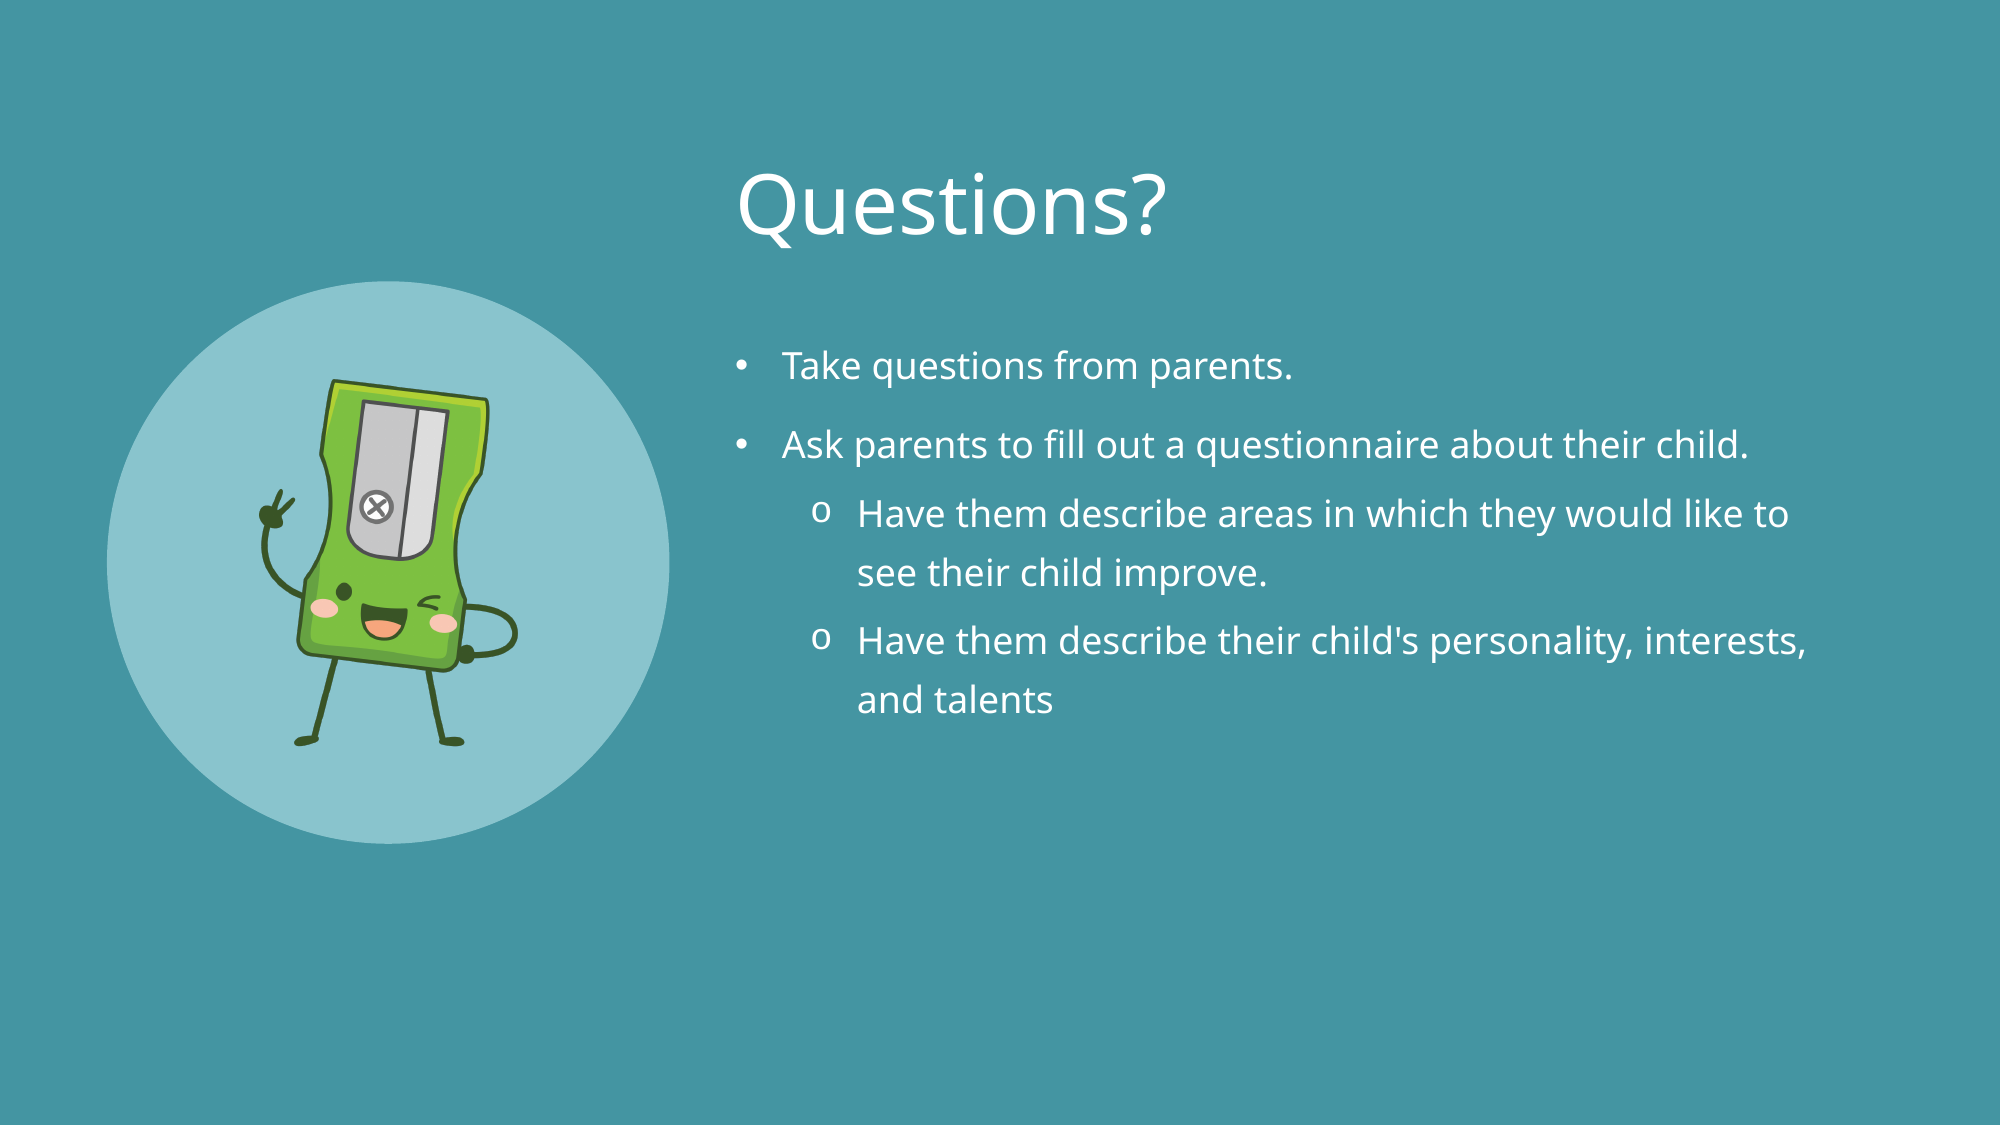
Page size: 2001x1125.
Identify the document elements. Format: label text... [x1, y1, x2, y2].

title Questions? [720, 155, 1845, 263]
text_box [105, 280, 671, 845]
list Take questions from parents. Ask parents to fill out a questionnaire about their child. Have them describe areas in which they would like to see their child improve. Have them describe their child's personality, interests, and talents [720, 321, 1845, 1016]
picture [259, 378, 518, 747]
